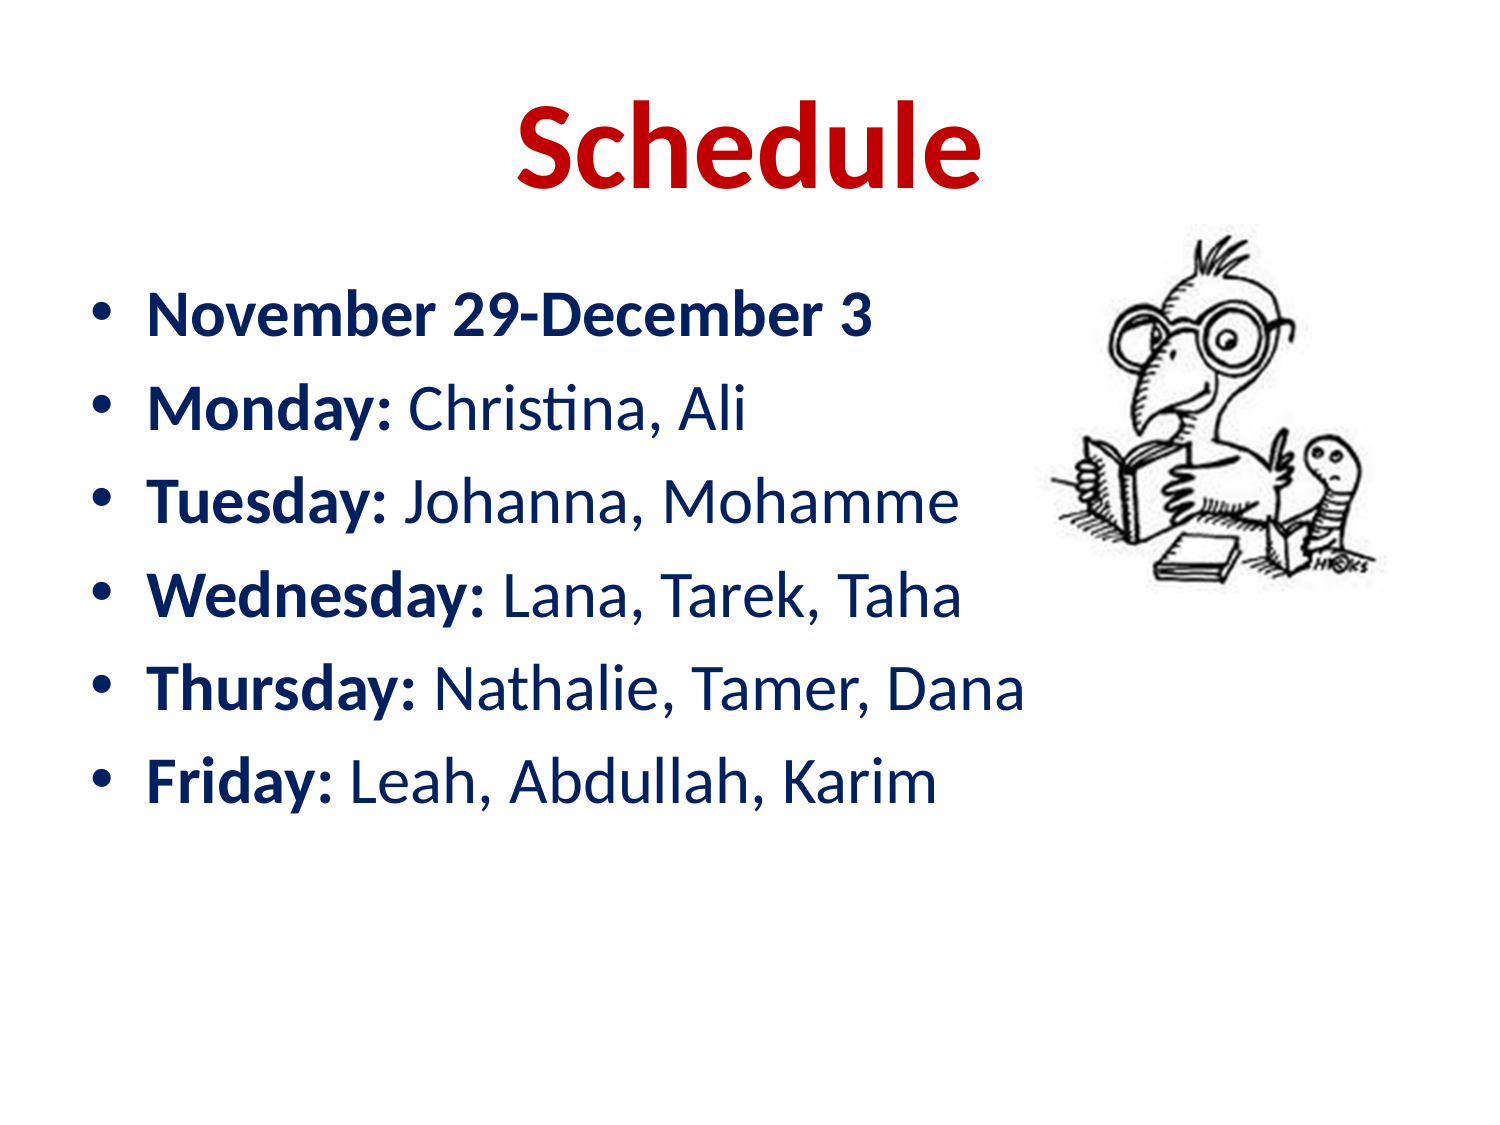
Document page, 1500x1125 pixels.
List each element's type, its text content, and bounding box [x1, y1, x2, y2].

title Schedule [75, 45, 1425, 233]
list November 29-December 3 Monday: Christina, Ali Tuesday: Johanna, Mohammed Wednesday: Lana, Tarek, Taha Thursday: Nathalie, Tamer, Dana Friday: Leah, Abdullah, Karim [75, 262, 1425, 1005]
picture [962, 224, 1469, 615]
